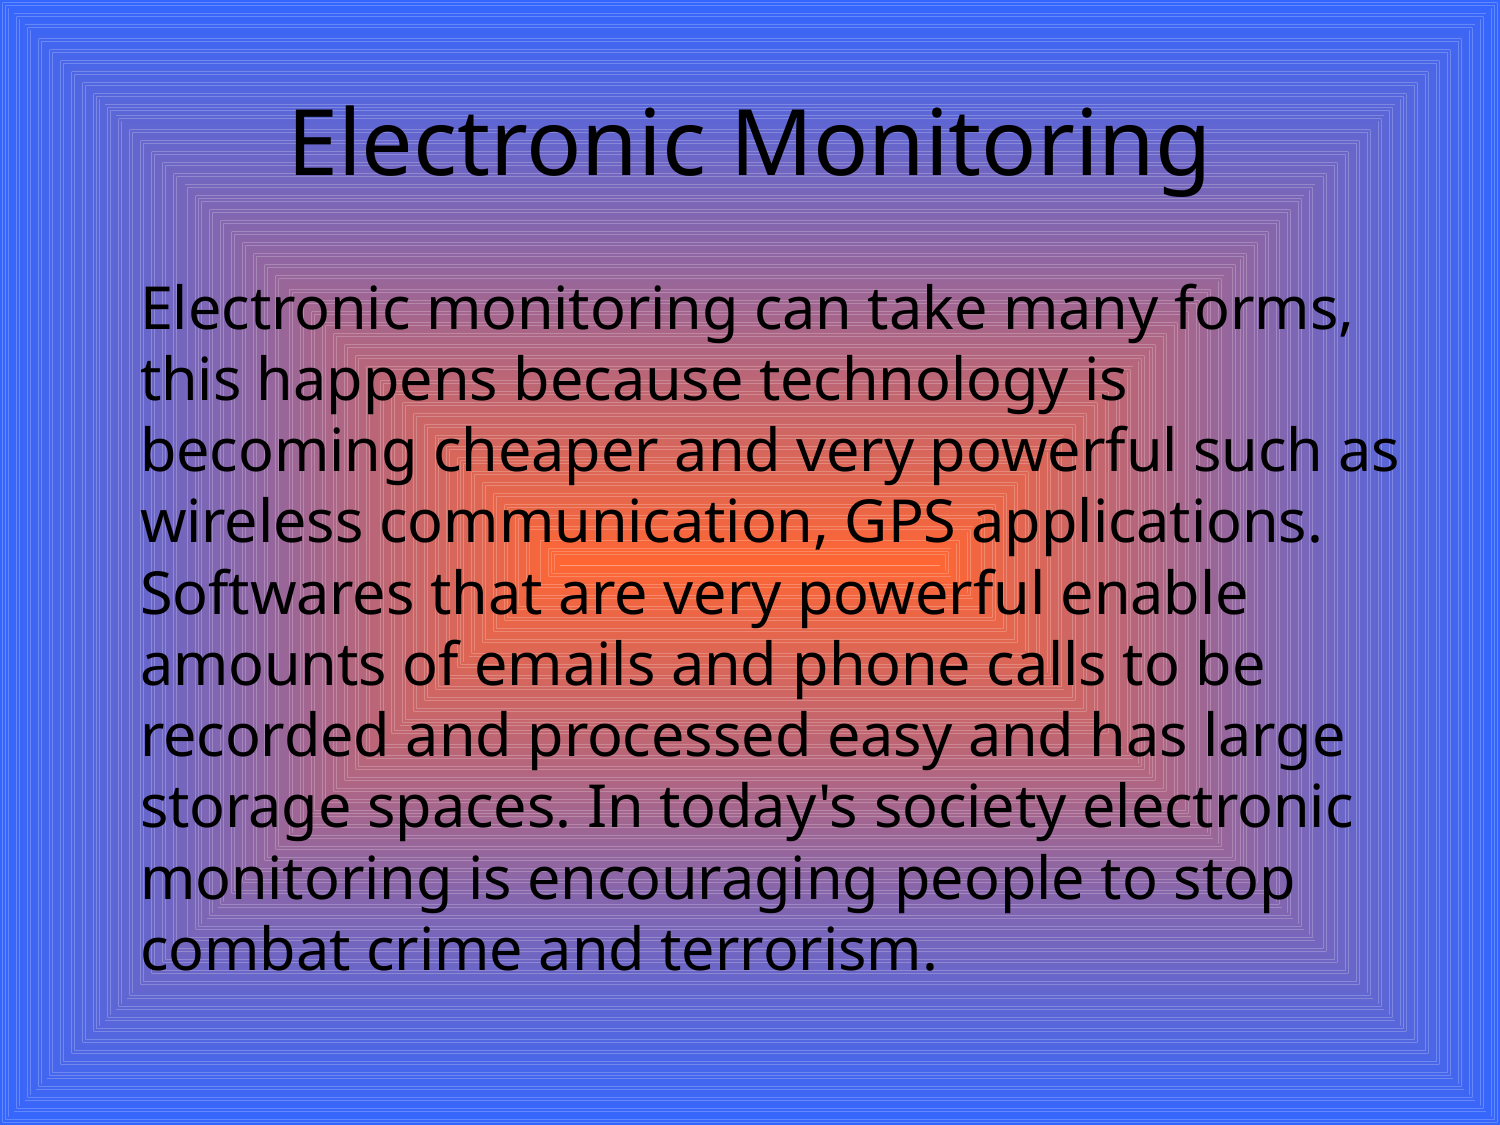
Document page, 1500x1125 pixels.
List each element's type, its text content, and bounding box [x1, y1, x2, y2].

list Electronic monitoring can take many forms, this happens because technology is becoming cheaper and very powerful such as wireless communication, GPS applications. Softwares that are very powerful enable amounts of emails and phone calls to be recorded and processed easy and has large storage spaces. In today's society electronic monitoring is encouraging people to stop combat crime and terrorism. [75, 262, 1425, 1005]
title Electronic Monitoring [75, 45, 1425, 233]
